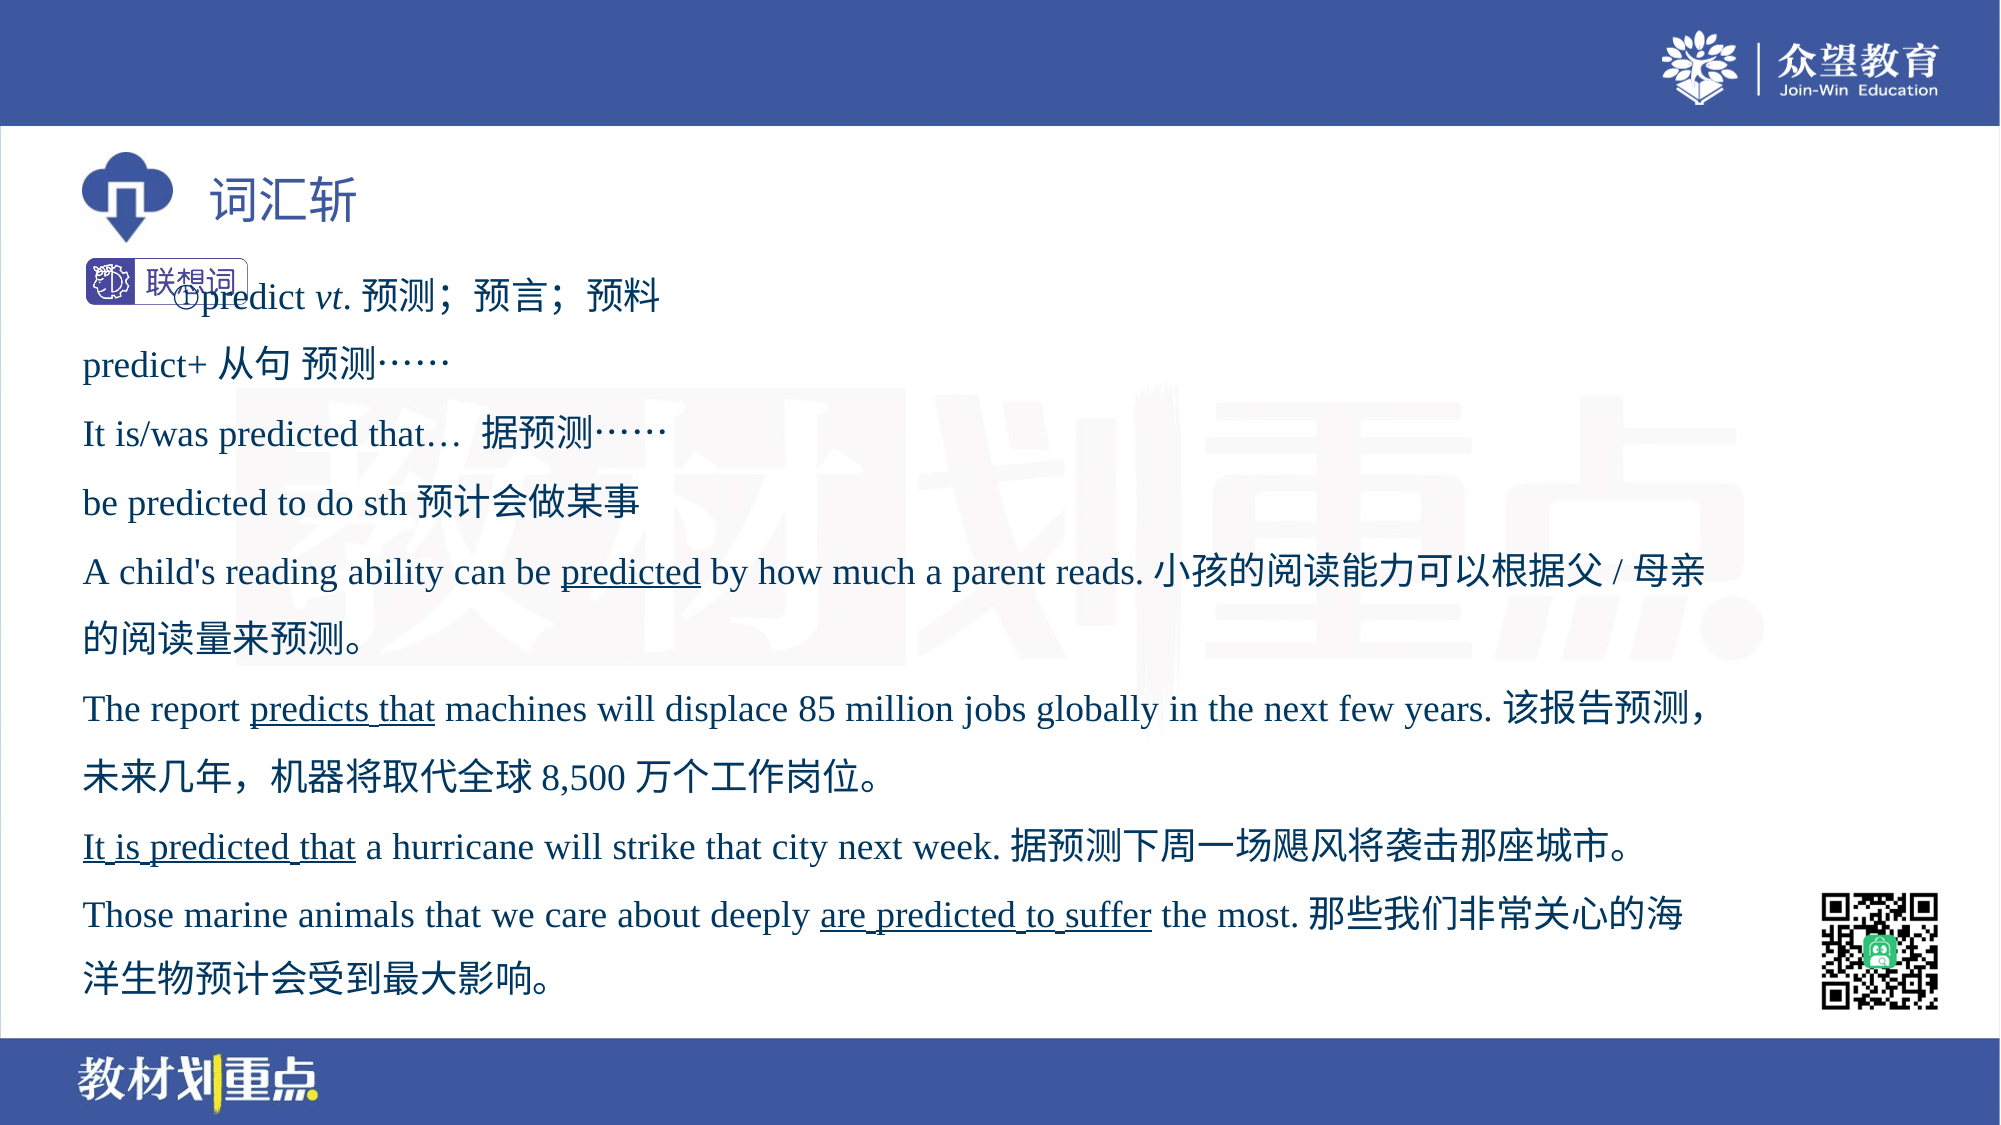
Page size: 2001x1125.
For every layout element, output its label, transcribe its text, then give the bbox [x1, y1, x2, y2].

text_box ①predict vt.预测；预言；预料 predict+从句 预测…… It is/was predicted that… 据预测…… be predicted to do sth预计会做某事 A child's reading ability can be predicted by how much a parent reads.小孩的阅读能力可以根据父/母亲 的阅读量来预测。 The report predicts that machines will displace 85 million jobs globally in the next few years.该报告预测， 未来几年，机器将取代全球8,500万个工作岗位。 It is predicted that a hurricane will strike that city next week.据预测下周一场飓风将袭击那座城市。 Those marine animals that we care about deeply are predicted to suffer the most.那些我们非常关心的海 洋生物预计会受到最大影响。 [82, 248, 1817, 994]
picture [0, 0, 2000, 1125]
